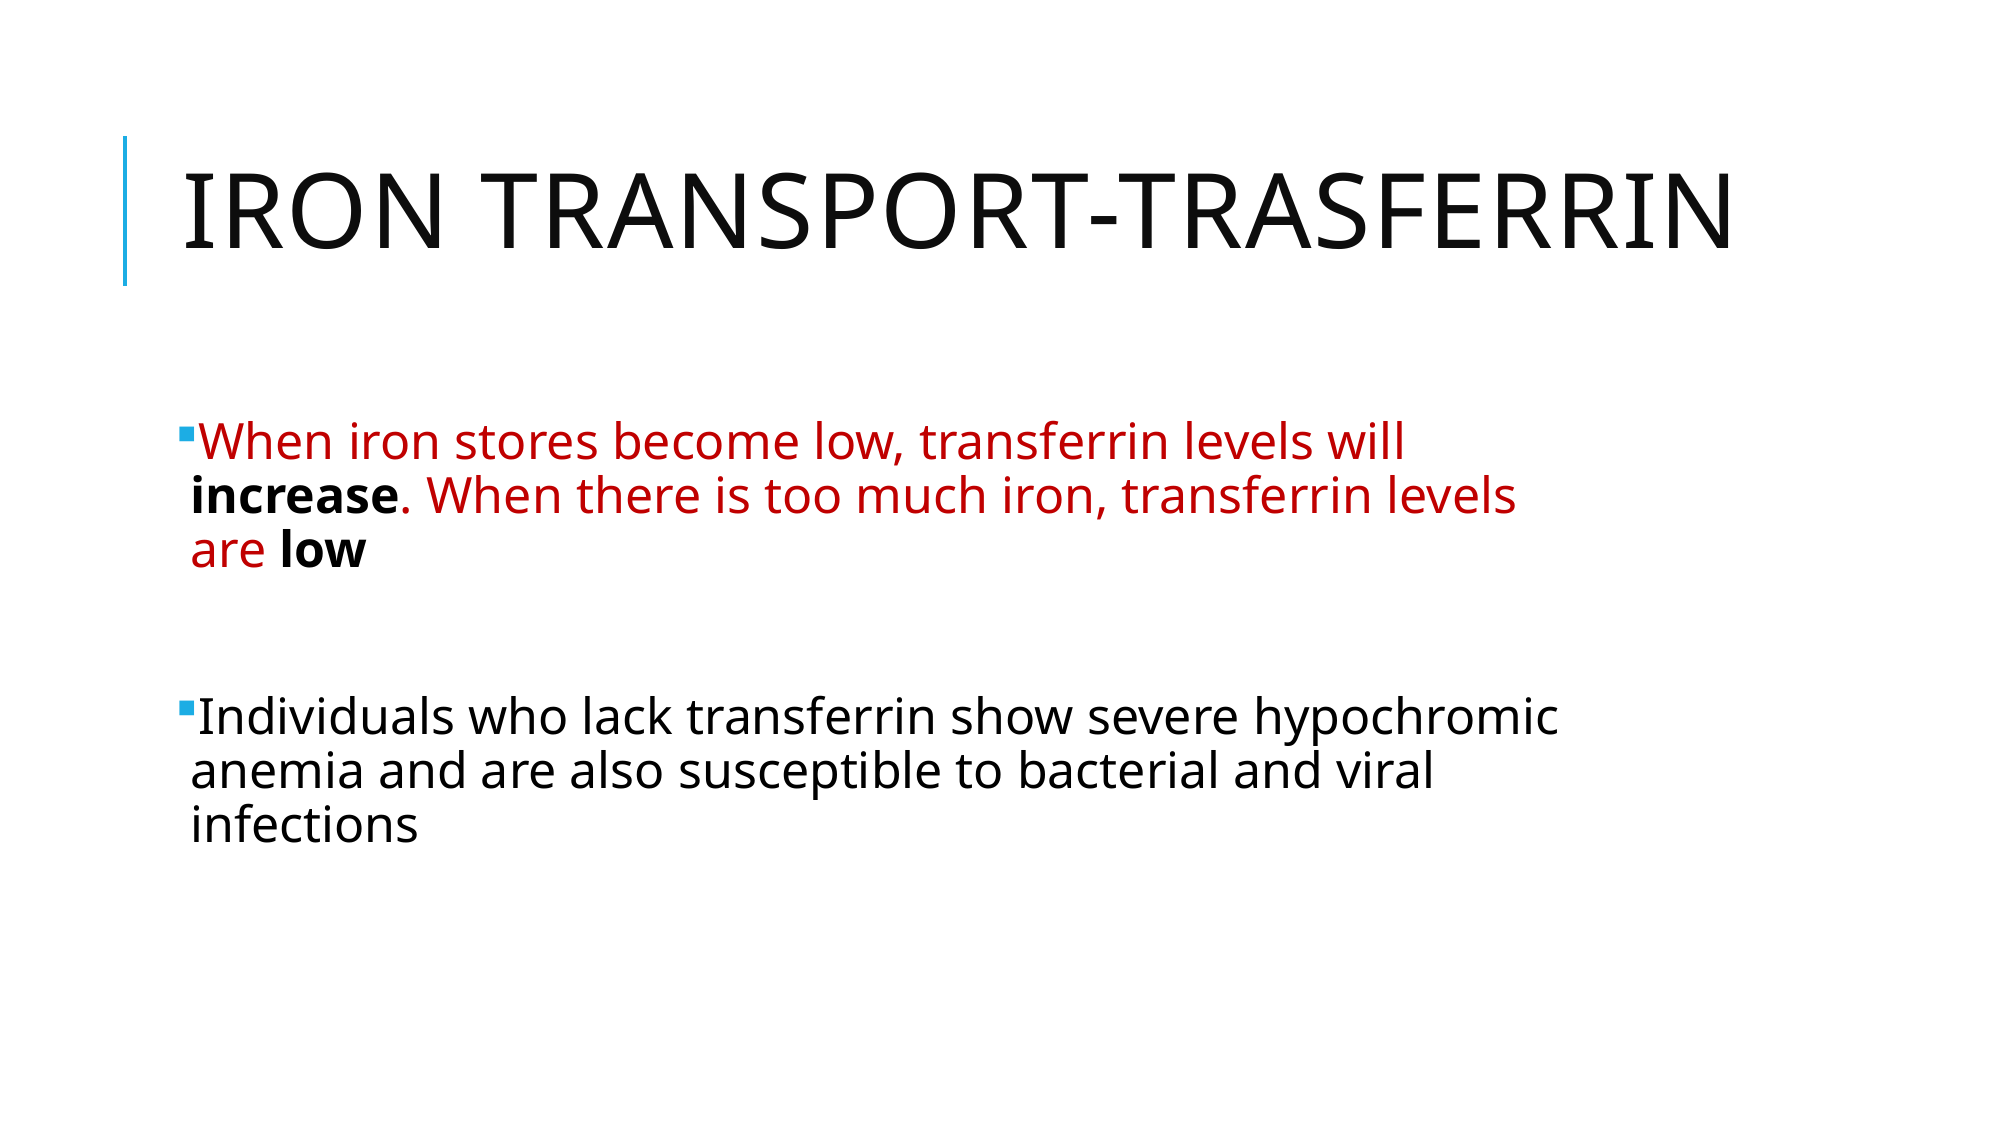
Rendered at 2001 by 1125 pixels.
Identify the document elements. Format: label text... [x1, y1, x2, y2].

list When iron stores become low, transferrin levels will increase. When there is too much iron, transferrin levels are low Individuals who lack transferrin show severe hypochromic anemia and are also susceptible to bacterial and viral infections [168, 409, 1597, 800]
title Iron transport-Trasferrin [168, 96, 1763, 342]
